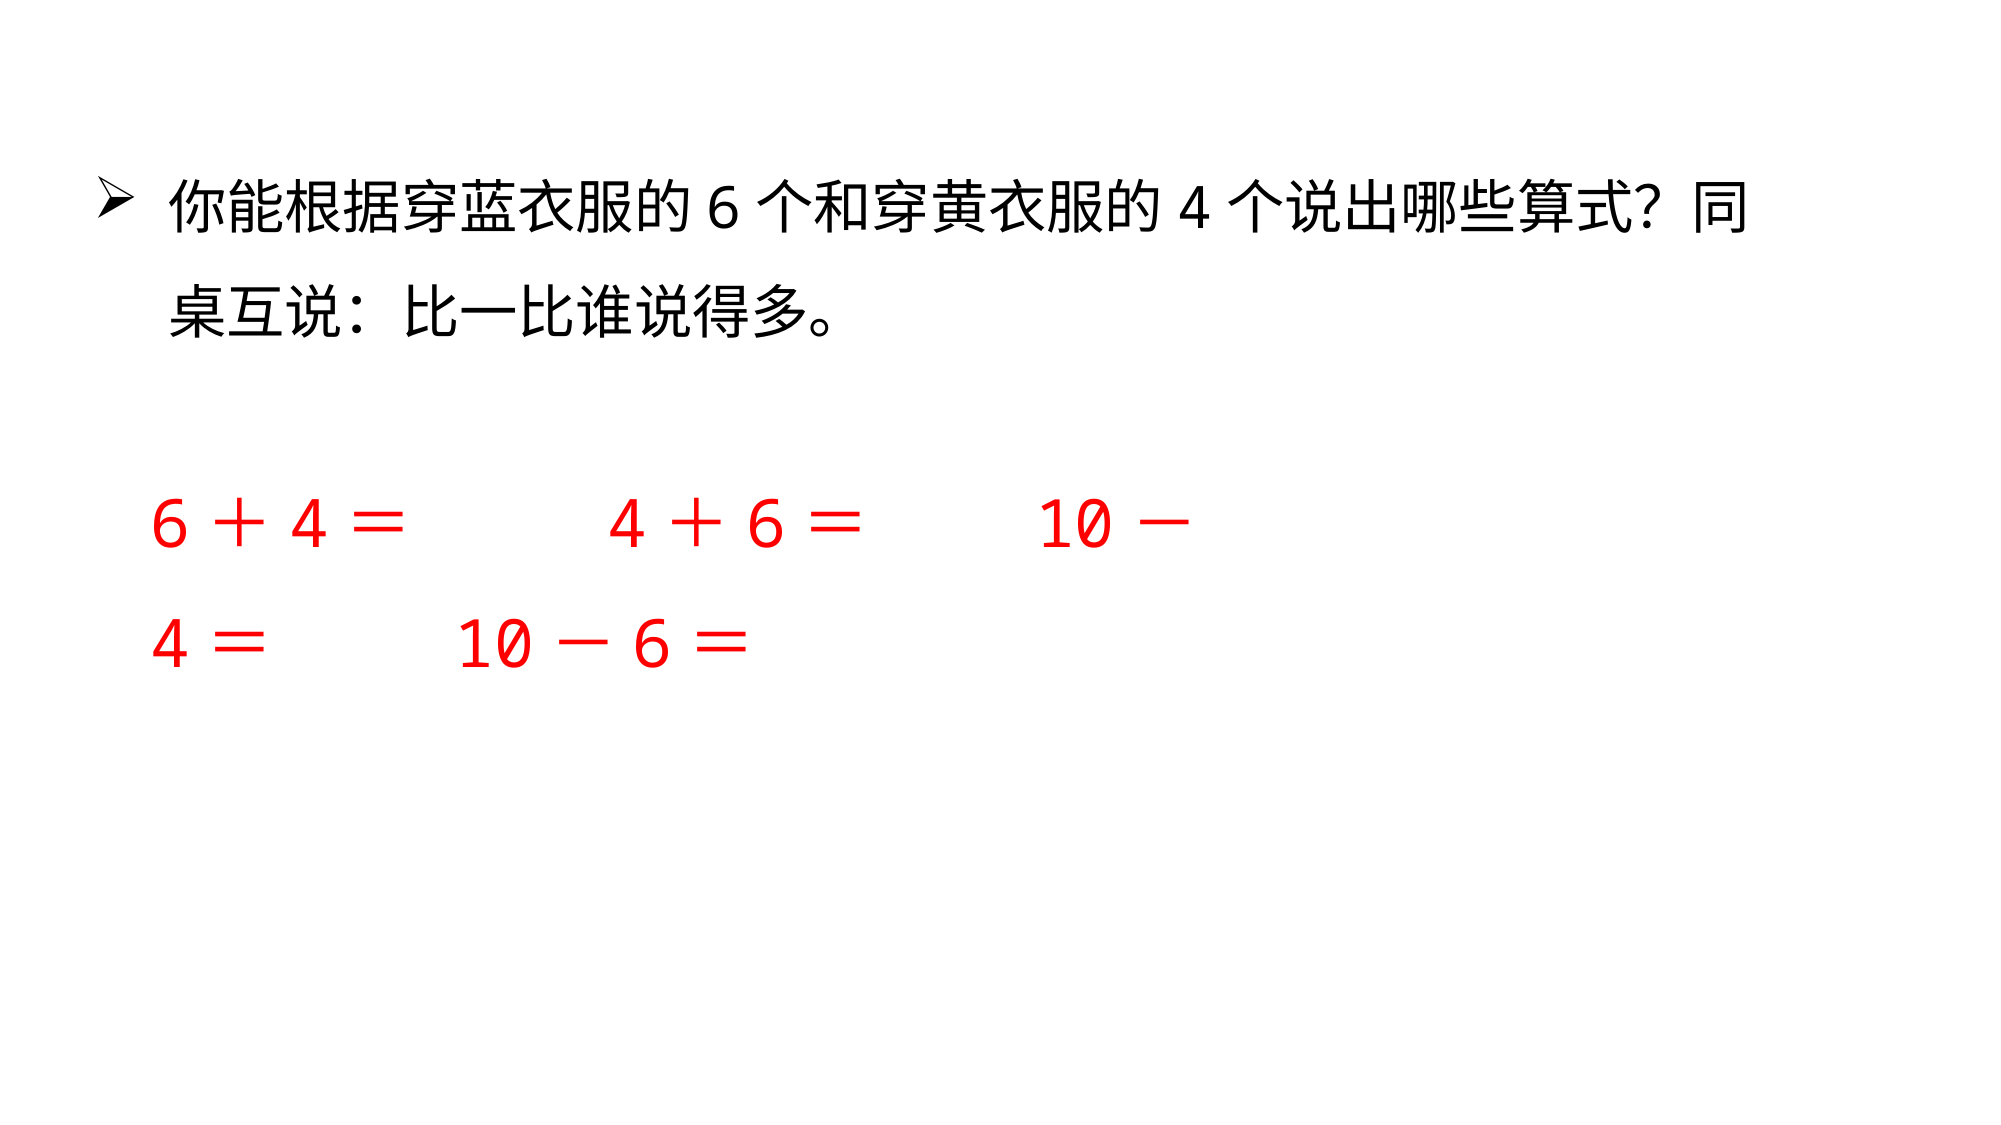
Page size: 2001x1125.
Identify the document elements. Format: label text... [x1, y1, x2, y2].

text_box 你能根据穿蓝衣服的6个和穿黄衣服的4个说出哪些算式？同桌互说：比一比谁说得多。 [78, 127, 1793, 353]
text_box 6＋4＝ 4＋6＝ 10－4＝ 10－6＝ [135, 433, 1221, 689]
